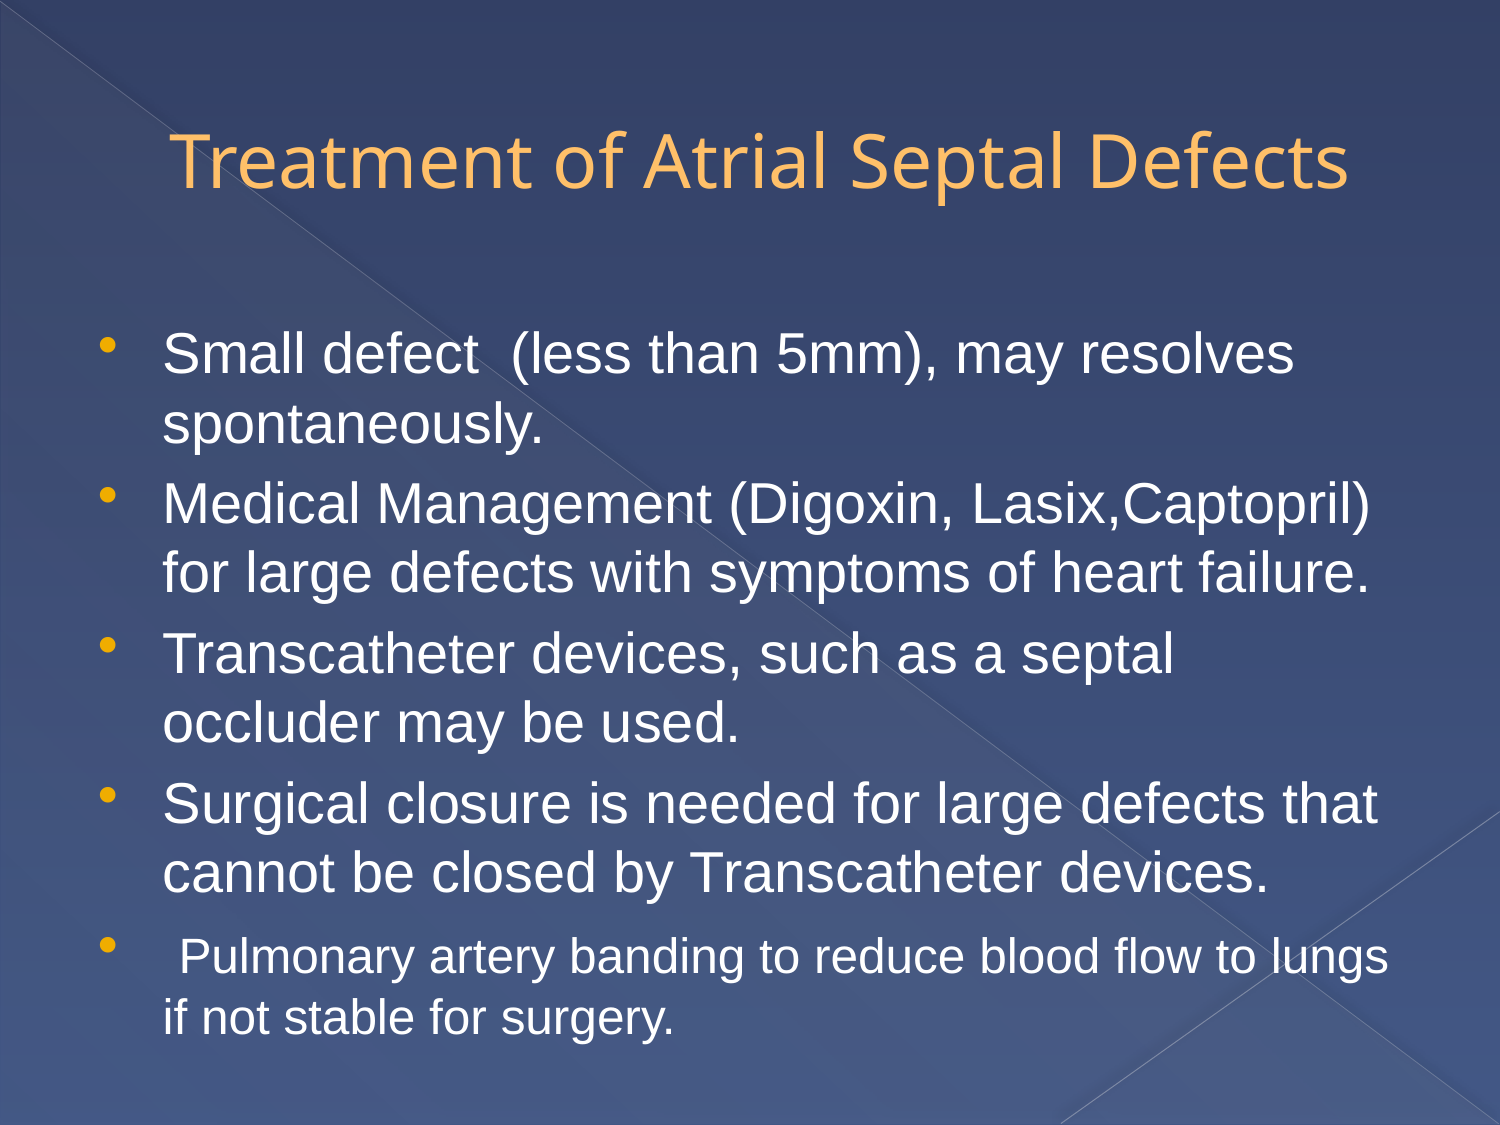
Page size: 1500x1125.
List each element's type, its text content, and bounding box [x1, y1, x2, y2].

title Treatment of Atrial Septal Defects [75, 43, 1425, 274]
list Small defect (less than 5mm), may resolves spontaneously. Medical Management (Digoxin, Lasix,Captopril) for large defects with symptoms of heart failure. Transcatheter devices, such as a septal occluder may be used. Surgical closure is needed for large defects that cannot be closed by Transcatheter devices. Pulmonary artery banding to reduce blood flow to lungs if not stable for surgery. [75, 308, 1425, 1059]
